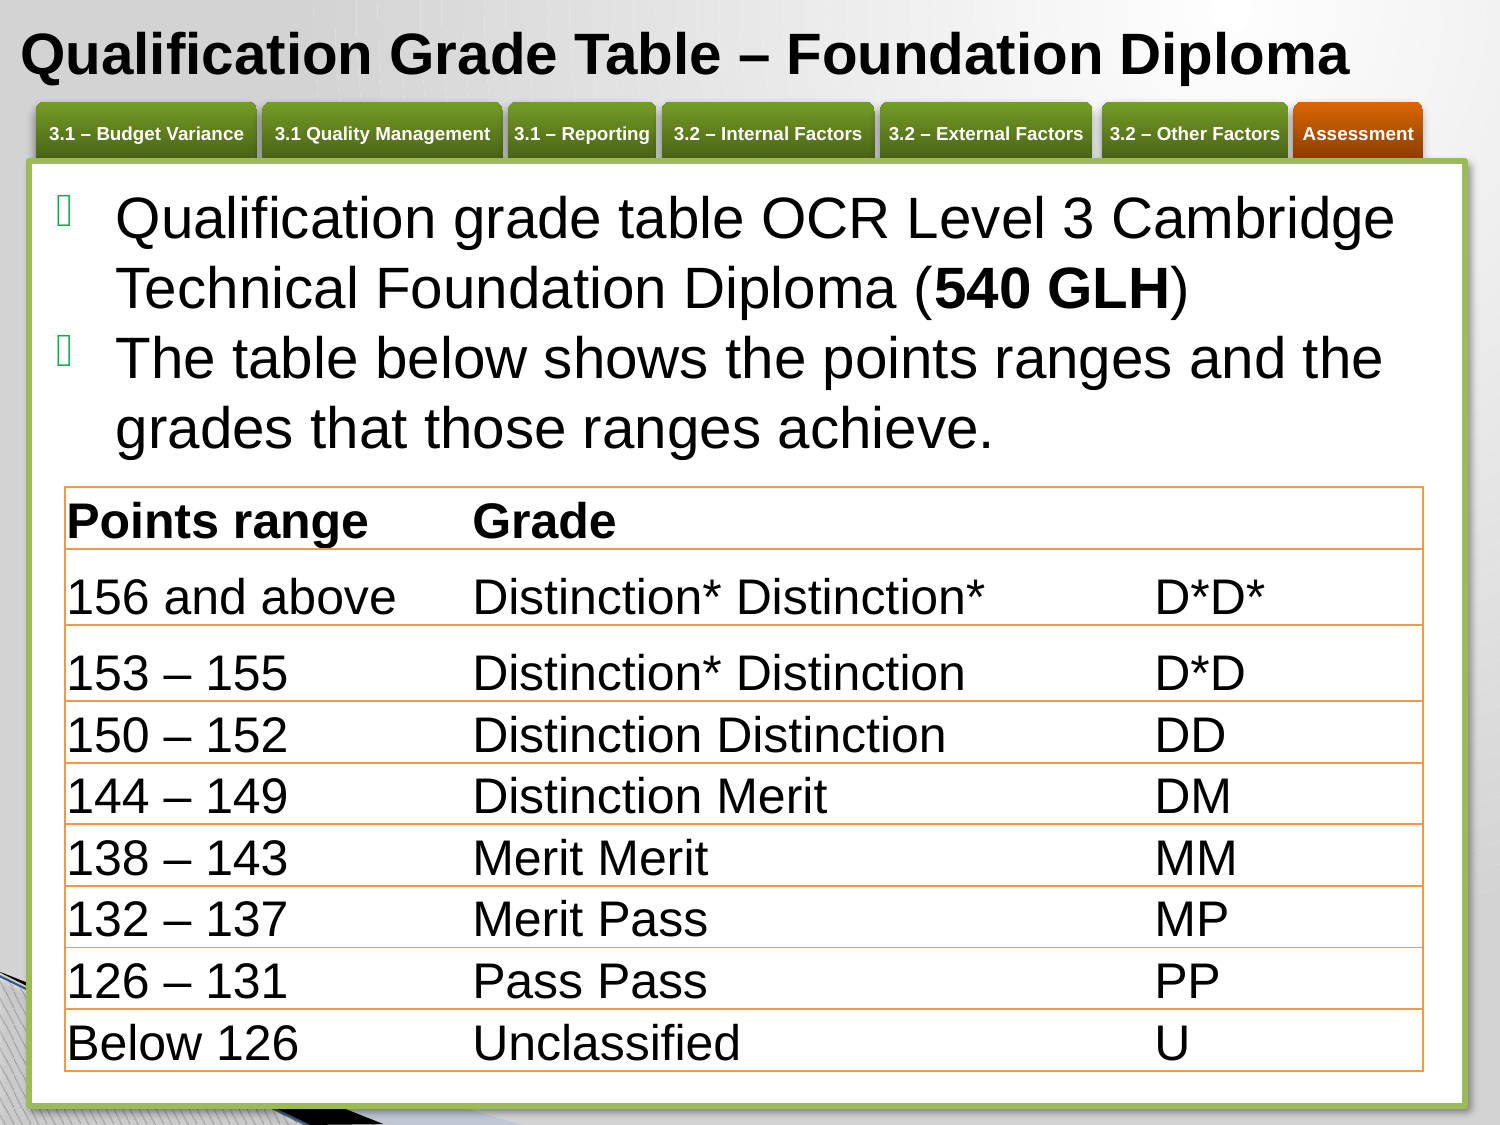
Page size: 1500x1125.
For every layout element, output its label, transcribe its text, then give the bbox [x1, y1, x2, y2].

table_header Points range [66, 488, 471, 548]
table_cell U [1153, 1010, 1422, 1070]
picture [281, 1114, 303, 1125]
table_cell 150 – 152 [66, 702, 471, 762]
table_cell 138 – 143 [66, 825, 471, 885]
title Qualification Grade Table – Foundation Diploma [5, 0, 1447, 102]
table_cell DM [1153, 764, 1422, 823]
table_cell MP [1153, 887, 1422, 947]
table_cell Distinction* Distinction* [471, 550, 1153, 624]
table_cell 156 and above [66, 550, 471, 624]
table_cell 132 – 137 [66, 887, 471, 947]
table_header [1153, 488, 1422, 548]
table_cell Distinction Merit [471, 764, 1153, 823]
table_cell D*D [1153, 626, 1422, 700]
table_cell Below 126 [66, 1010, 471, 1070]
table_cell Distinction Distinction [471, 702, 1153, 762]
table_cell 126 – 131 [66, 948, 471, 1008]
table_cell D*D* [1153, 550, 1422, 624]
table_cell 153 – 155 [66, 626, 471, 700]
table_cell 144 – 149 [66, 764, 471, 823]
table_cell Merit Pass [471, 887, 1153, 947]
table_cell PP [1153, 948, 1422, 1008]
table_cell Unclassified [471, 1010, 1153, 1070]
text_box e [551, 0, 603, 5]
table_cell Merit Merit [471, 825, 1153, 885]
table_cell DD [1153, 702, 1422, 762]
text_box Qualification grade table OCR Level 3 Cambridge Technical Foundation Diploma (540 GLH) The table below shows the points ranges and the grades that those ranges achieve. [41, 172, 1447, 468]
table_header Grade [471, 488, 1153, 548]
table_cell Pass Pass [471, 948, 1153, 1008]
table_cell MM [1153, 825, 1422, 885]
table_cell Distinction* Distinction [471, 626, 1153, 700]
